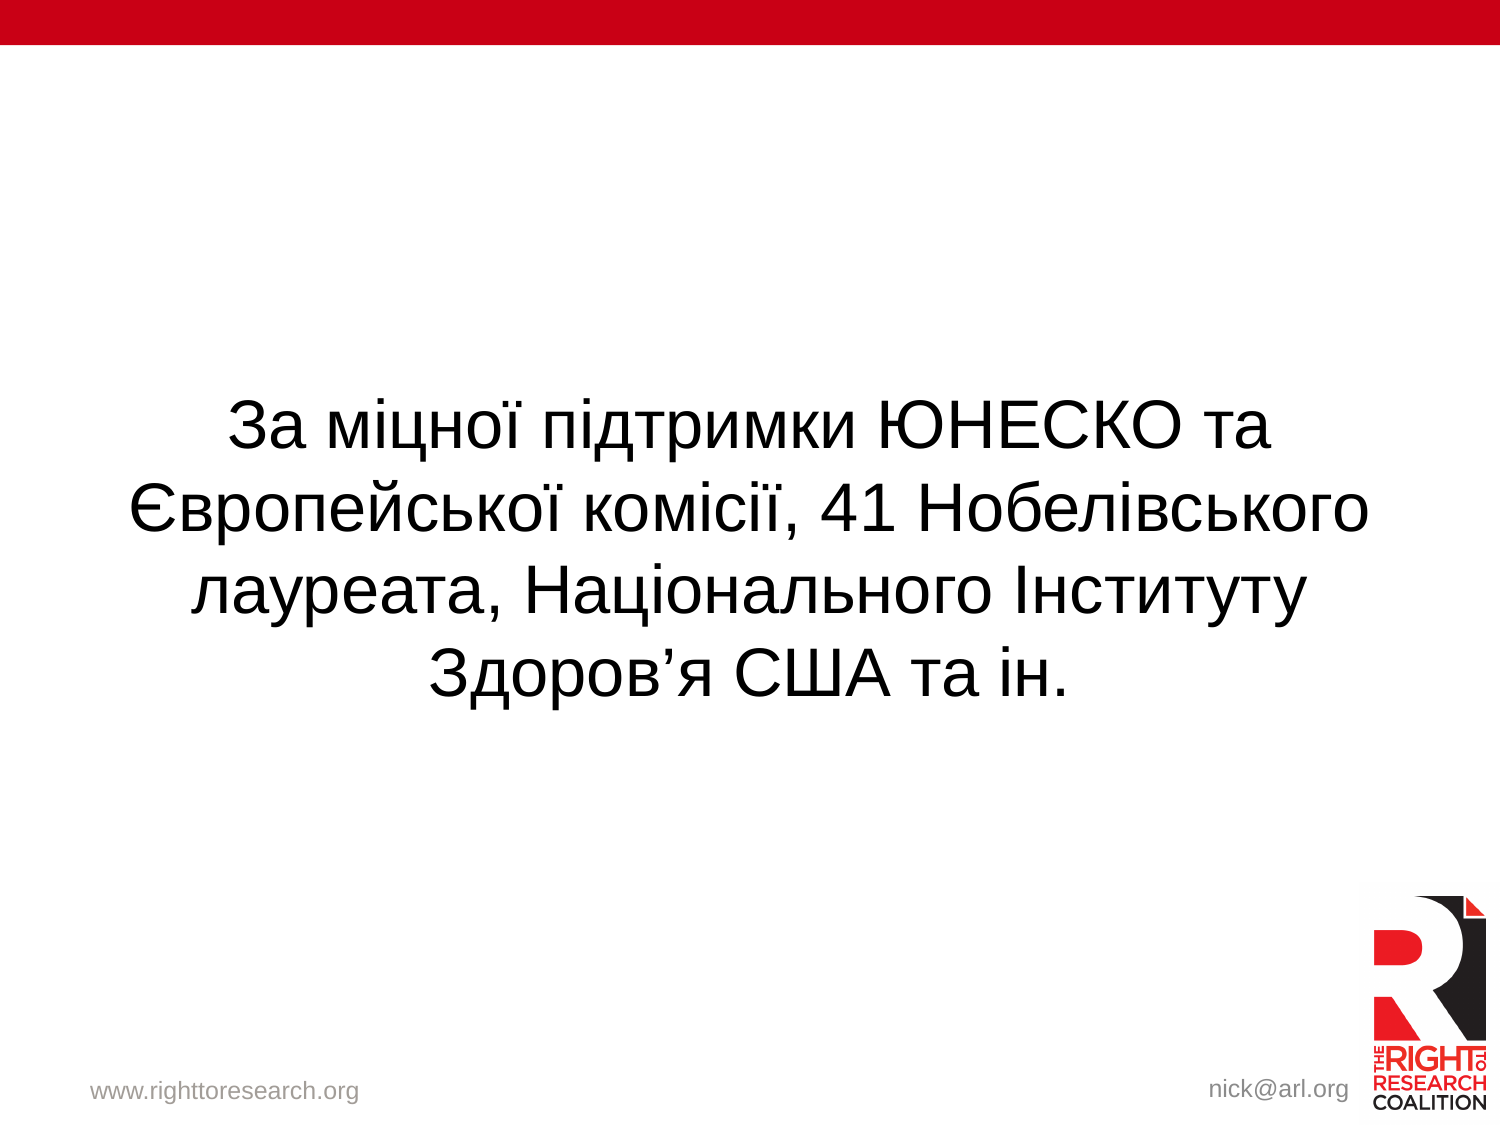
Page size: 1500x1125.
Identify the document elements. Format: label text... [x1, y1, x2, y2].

picture [1359, 882, 1500, 1125]
title За міцної підтримки ЮНЕСКО та Європейської комісії, 41 Нобелівського лауреата, Національного Інституту Здоров’я США та ін. [112, 424, 1388, 666]
footer www.righttoresearch.org [75, 1051, 550, 1112]
